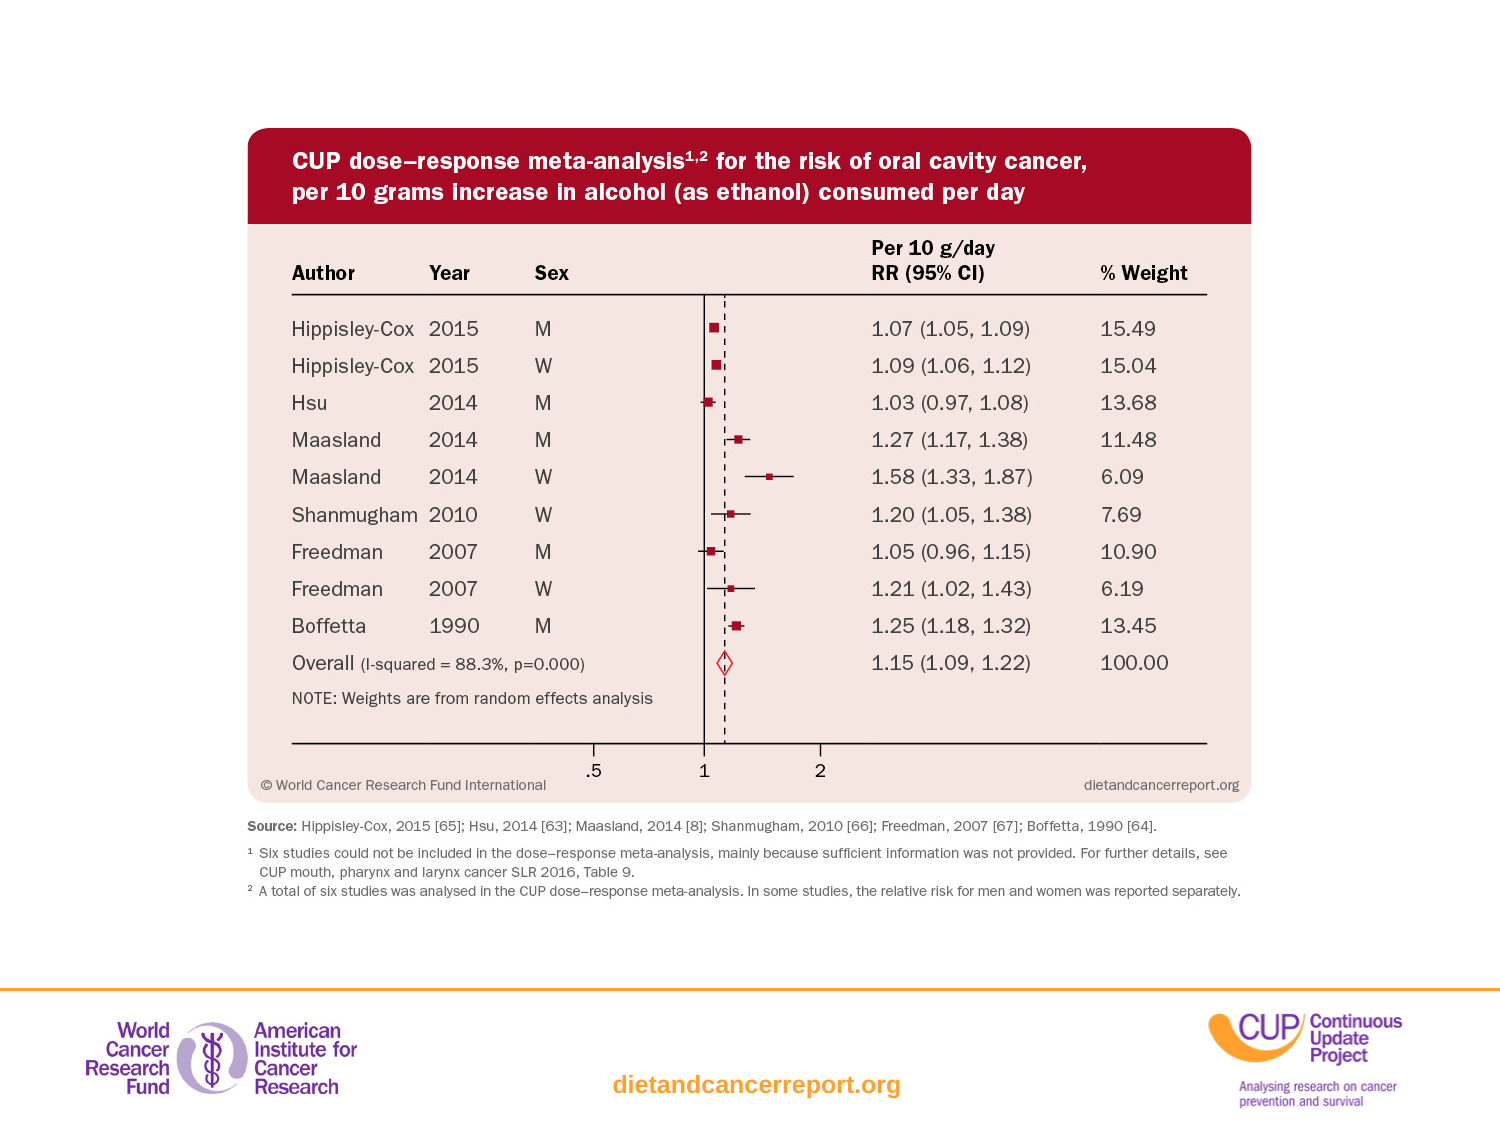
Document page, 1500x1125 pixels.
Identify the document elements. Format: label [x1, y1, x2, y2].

picture [86, 1022, 357, 1094]
picture [1207, 1013, 1403, 1109]
picture [218, 98, 1282, 924]
